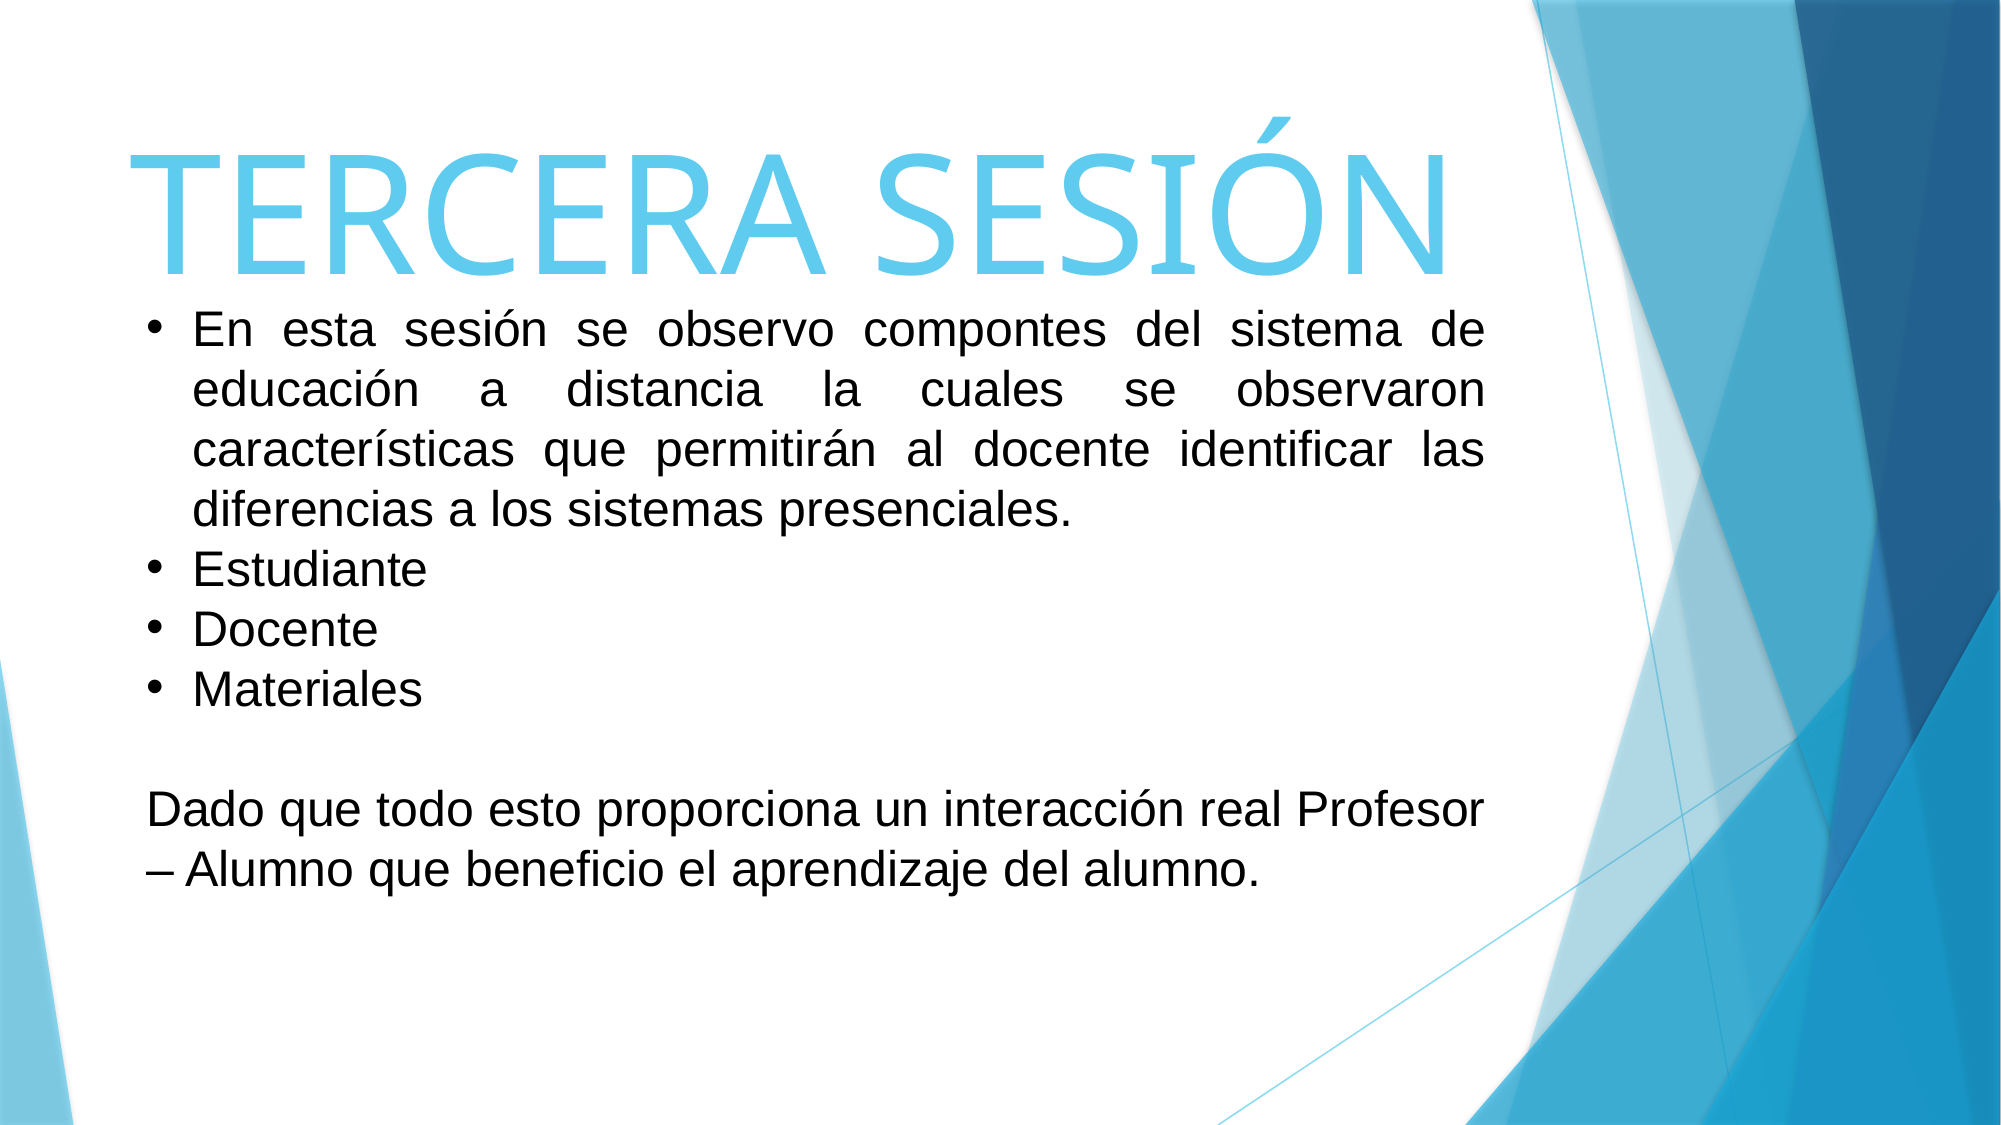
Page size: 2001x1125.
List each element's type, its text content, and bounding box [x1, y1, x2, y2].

title TERCERA SESIÓN [111, 99, 1522, 317]
text_box En esta sesión se observo compontes del sistema de educación a distancia la cuales se observaron características que permitirán al docente identificar las diferencias a los sistemas presenciales. Estudiante Docente Materiales Dado que todo esto proporciona un interacción real Profesor – Alumno que beneficio el aprendizaje del alumno. [131, 289, 1502, 905]
